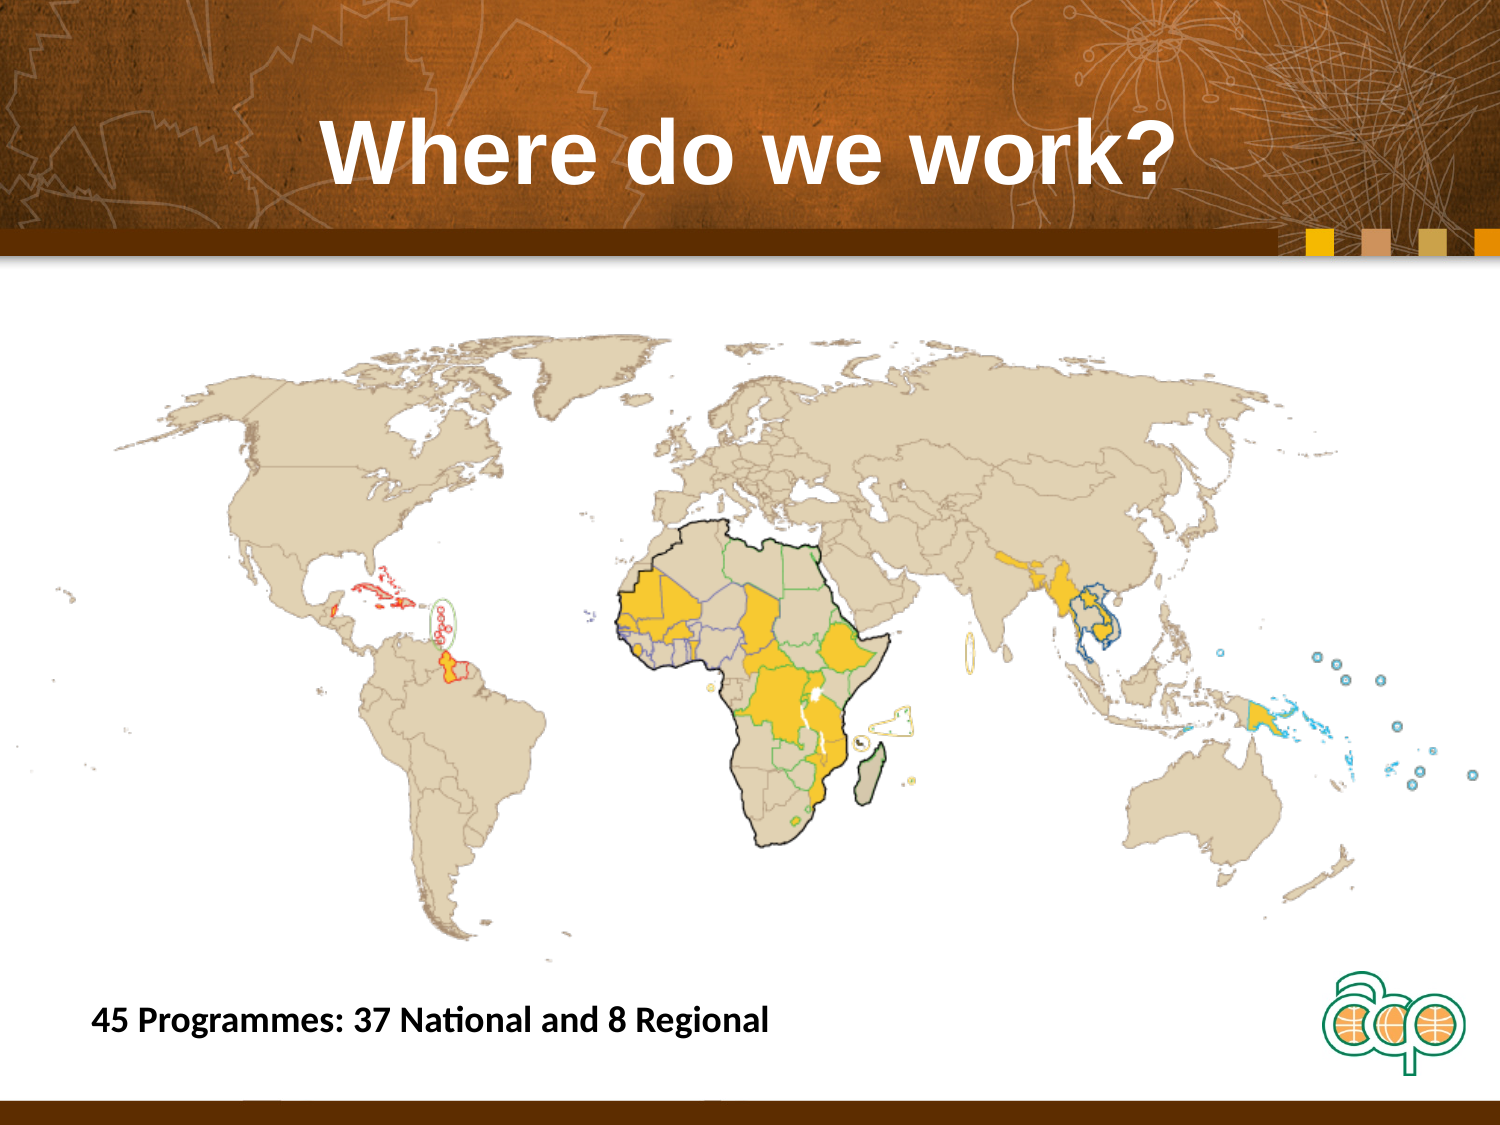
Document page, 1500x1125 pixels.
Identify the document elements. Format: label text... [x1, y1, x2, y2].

picture [0, 0, 1500, 1125]
title Where do we work? [74, 62, 1426, 193]
